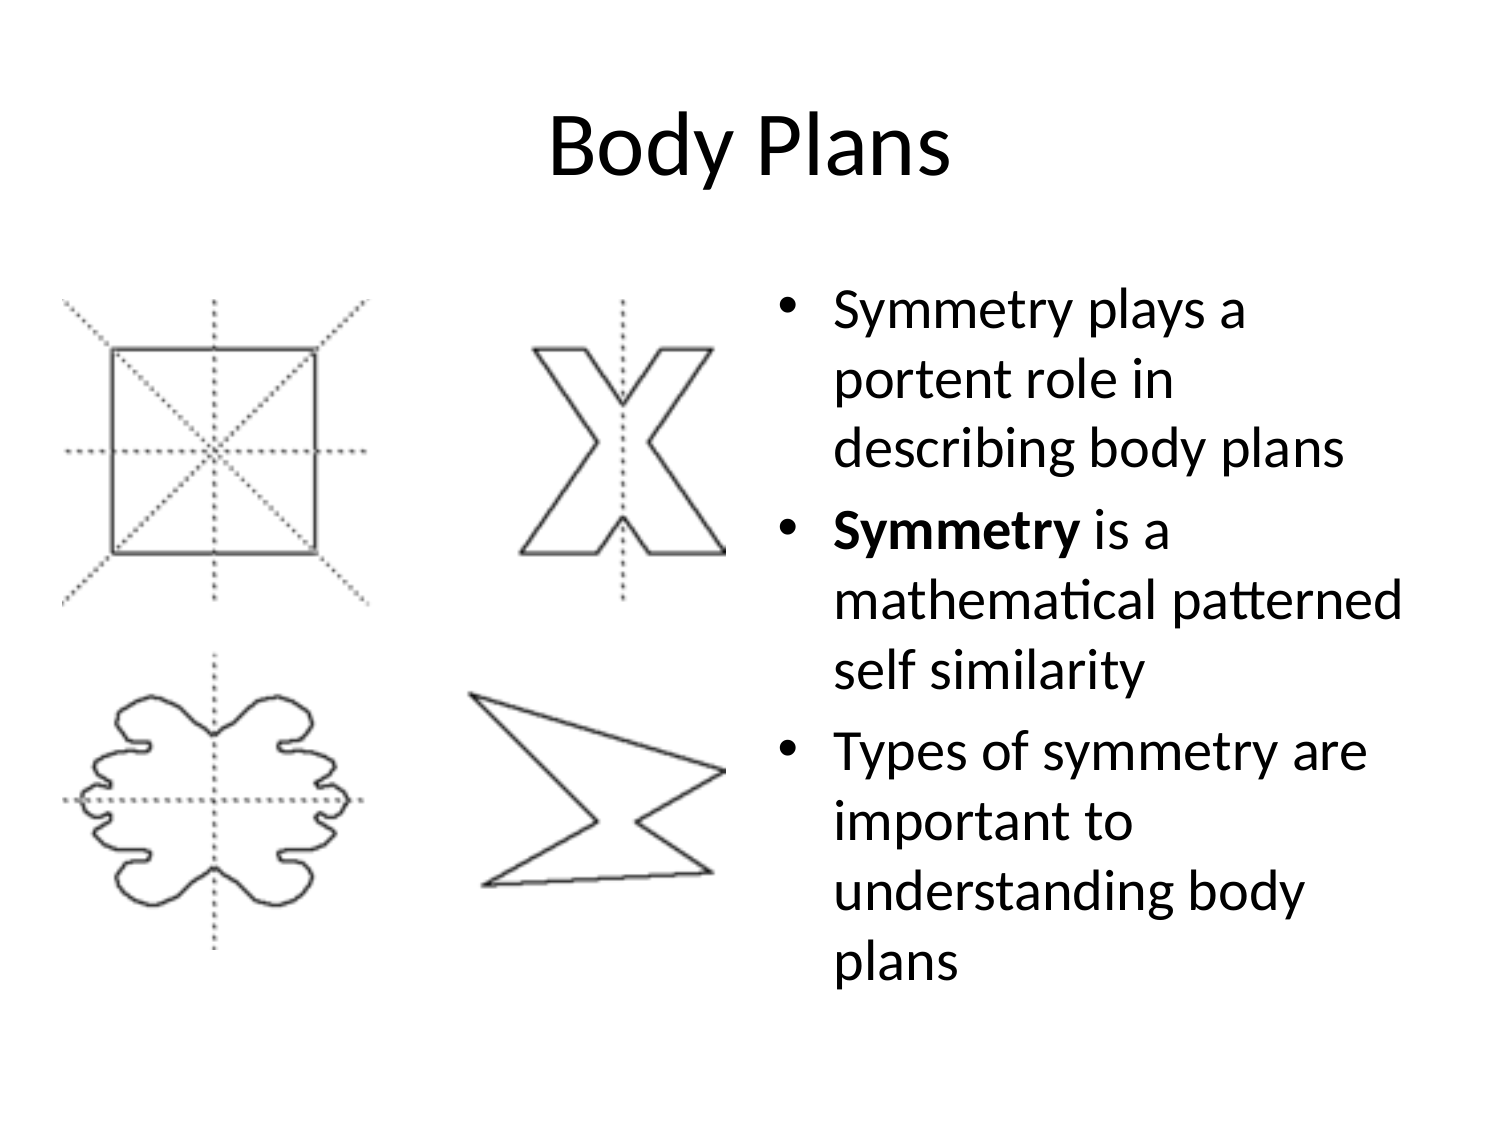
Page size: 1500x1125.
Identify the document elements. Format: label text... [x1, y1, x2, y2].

title Body Plans [75, 45, 1425, 233]
list Symmetry plays a portent role in describing body plans Symmetry is a mathematical patterned self similarity Types of symmetry are important to understanding body plans [762, 262, 1425, 1005]
picture [62, 299, 726, 951]
